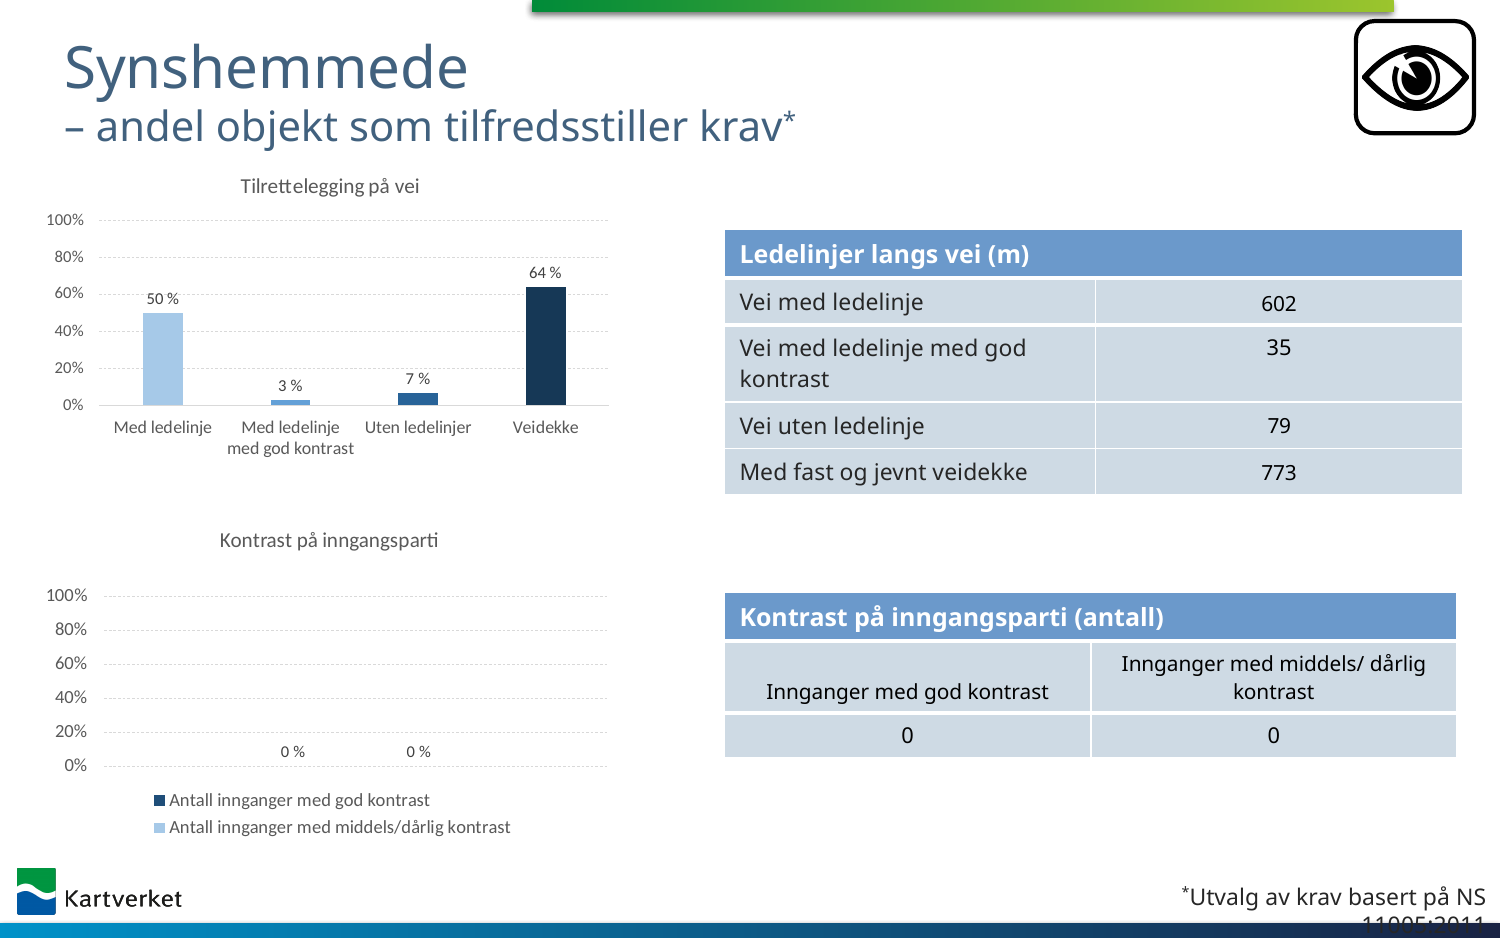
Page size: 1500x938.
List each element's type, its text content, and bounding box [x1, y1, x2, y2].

table_cell 79 [1096, 403, 1462, 448]
table_cell Vei uten ledelinje [725, 403, 1095, 448]
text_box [1355, 20, 1475, 134]
text_box *Utvalg av krav basert på NS 11005:2011 [1068, 873, 1500, 938]
table_cell Vei med ledelinje med god kontrast [725, 327, 1095, 401]
picture [41, 520, 618, 846]
text_box Synshemmede – andel objekt som tilfredsstiller krav* [49, 24, 1431, 158]
table_cell 35 [1096, 327, 1462, 401]
table_cell 0 [1092, 715, 1456, 757]
table_cell 773 [1096, 449, 1462, 494]
table_header Ledelinjer langs vei (m) [725, 230, 1462, 276]
table_header Kontrast på inngangsparti (antall) [725, 593, 1456, 639]
table_cell Med fast og jevnt veidekke [725, 449, 1095, 494]
table_cell 0 [725, 715, 1090, 757]
table_cell Vei med ledelinje [725, 280, 1095, 323]
table_cell Innganger med god kontrast [725, 643, 1090, 711]
table_cell 602 [1096, 280, 1462, 323]
table_cell Innganger med middels/ dårlig kontrast [1092, 643, 1456, 711]
picture [41, 166, 619, 492]
